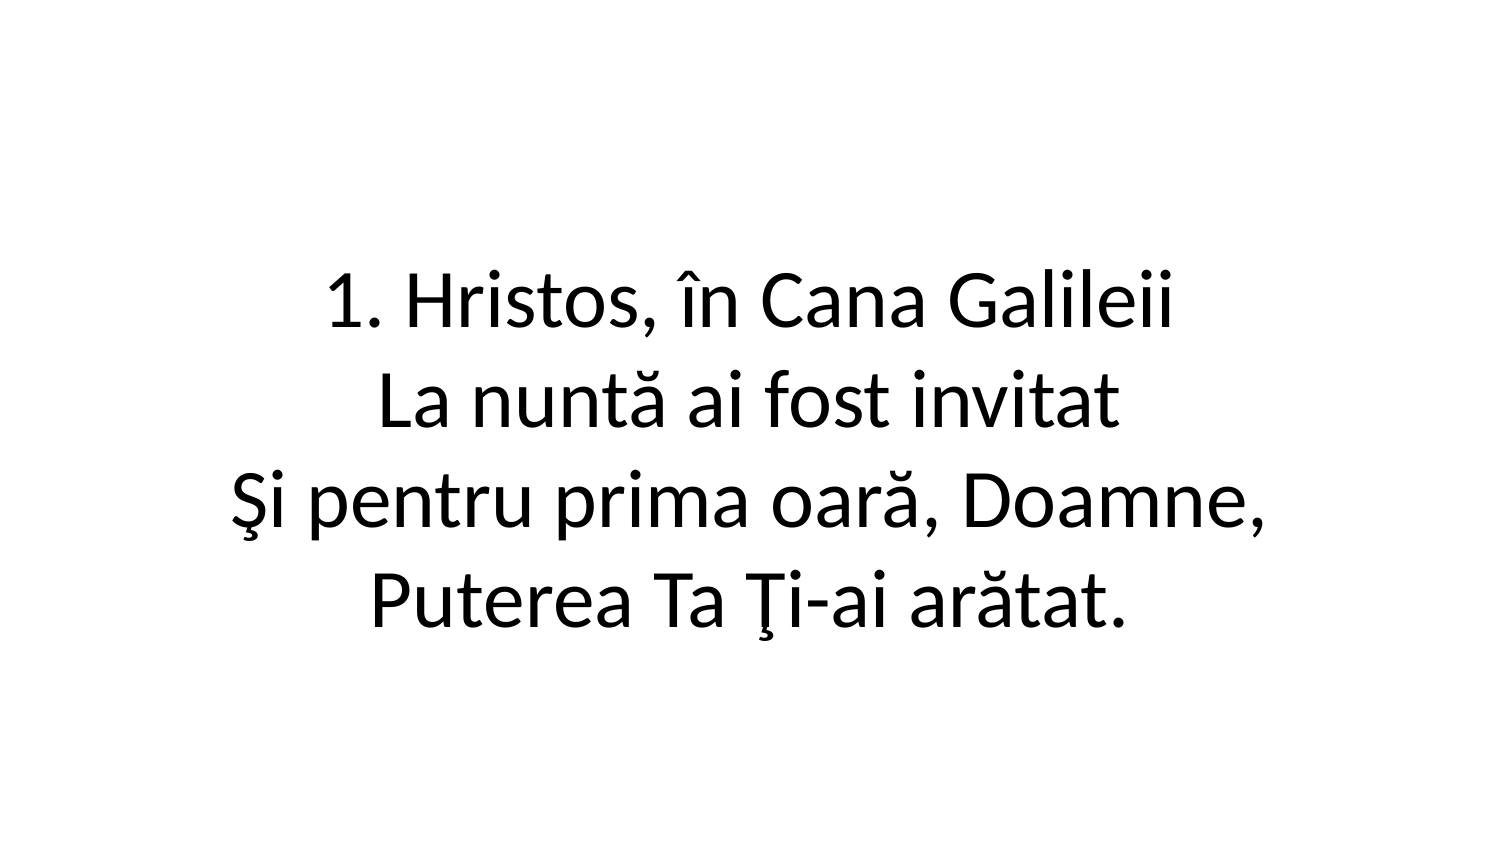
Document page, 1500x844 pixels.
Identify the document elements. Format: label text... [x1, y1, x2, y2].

text_box 1. Hristos, în Cana Galileii La nuntă ai fost invitat Şi pentru prima oară, Doamne, Puterea Ta Ţi-ai arătat. [215, 192, 1285, 652]
